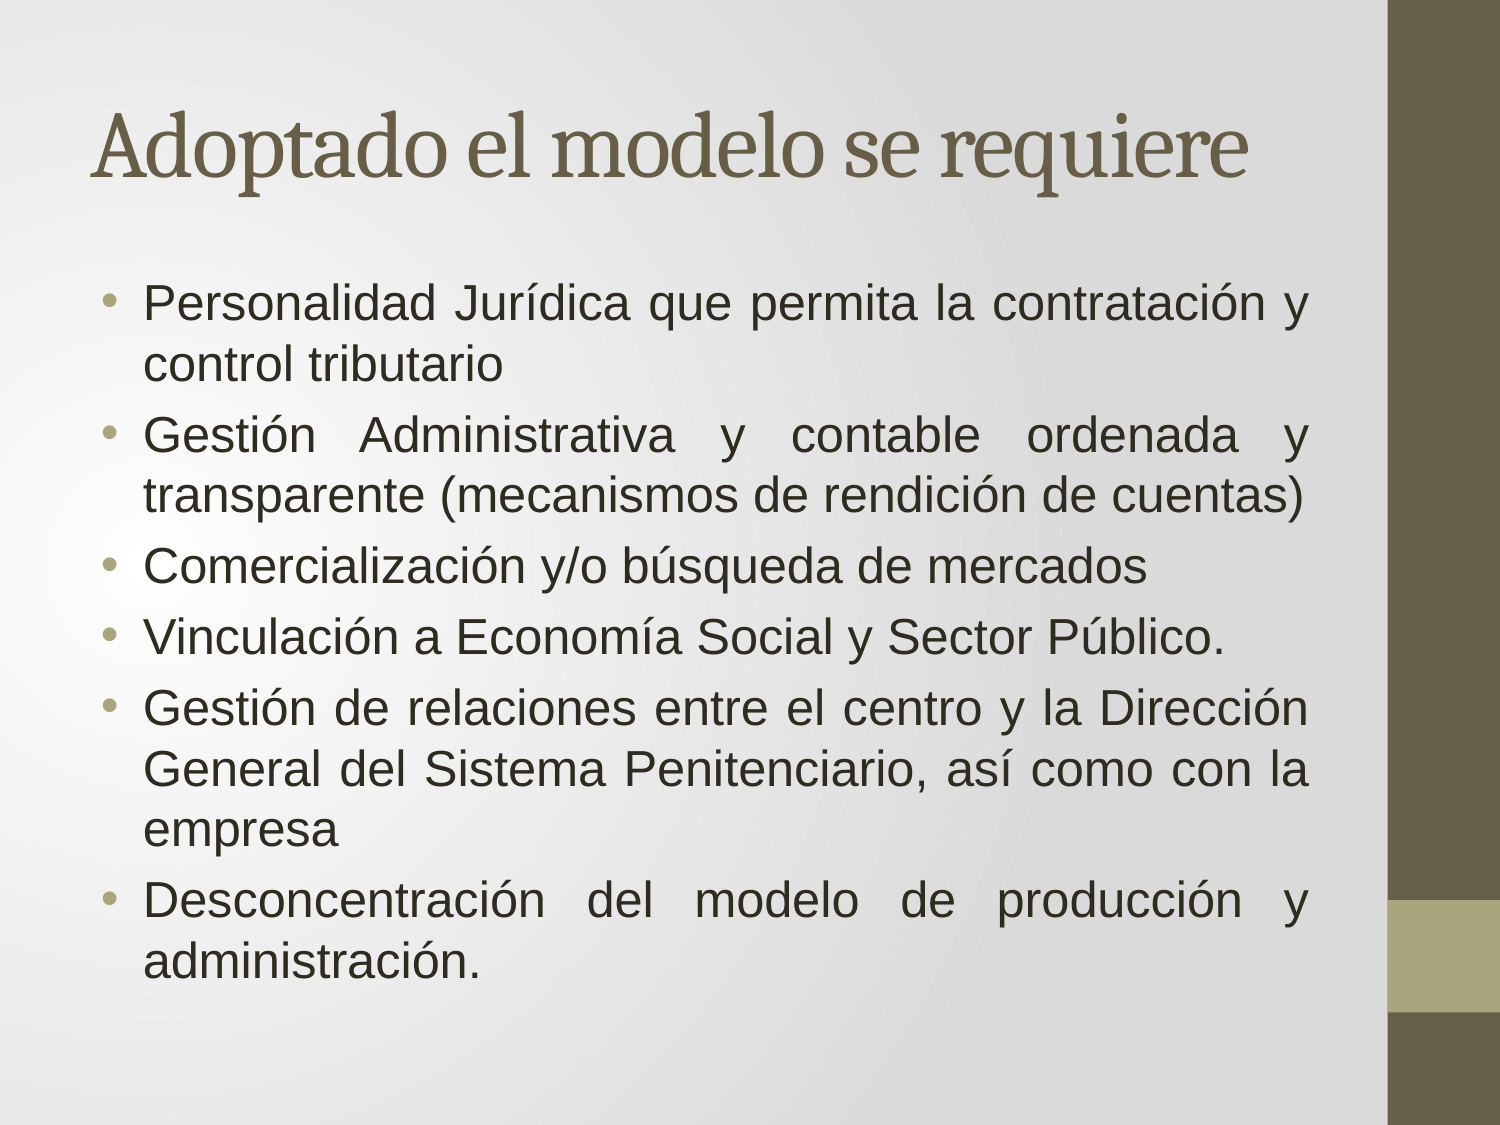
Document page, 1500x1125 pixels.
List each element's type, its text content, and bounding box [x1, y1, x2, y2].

title Adoptado el modelo se requiere [75, 45, 1325, 233]
list Personalidad Jurídica que permita la contratación y control tributario Gestión Administrativa y contable ordenada y transparente (mecanismos de rendición de cuentas) Comercialización y/o búsqueda de mercados Vinculación a Economía Social y Sector Público. Gestión de relaciones entre el centro y la Dirección General del Sistema Penitenciario, así como con la empresa Desconcentración del modelo de producción y administración. [75, 262, 1325, 1050]
